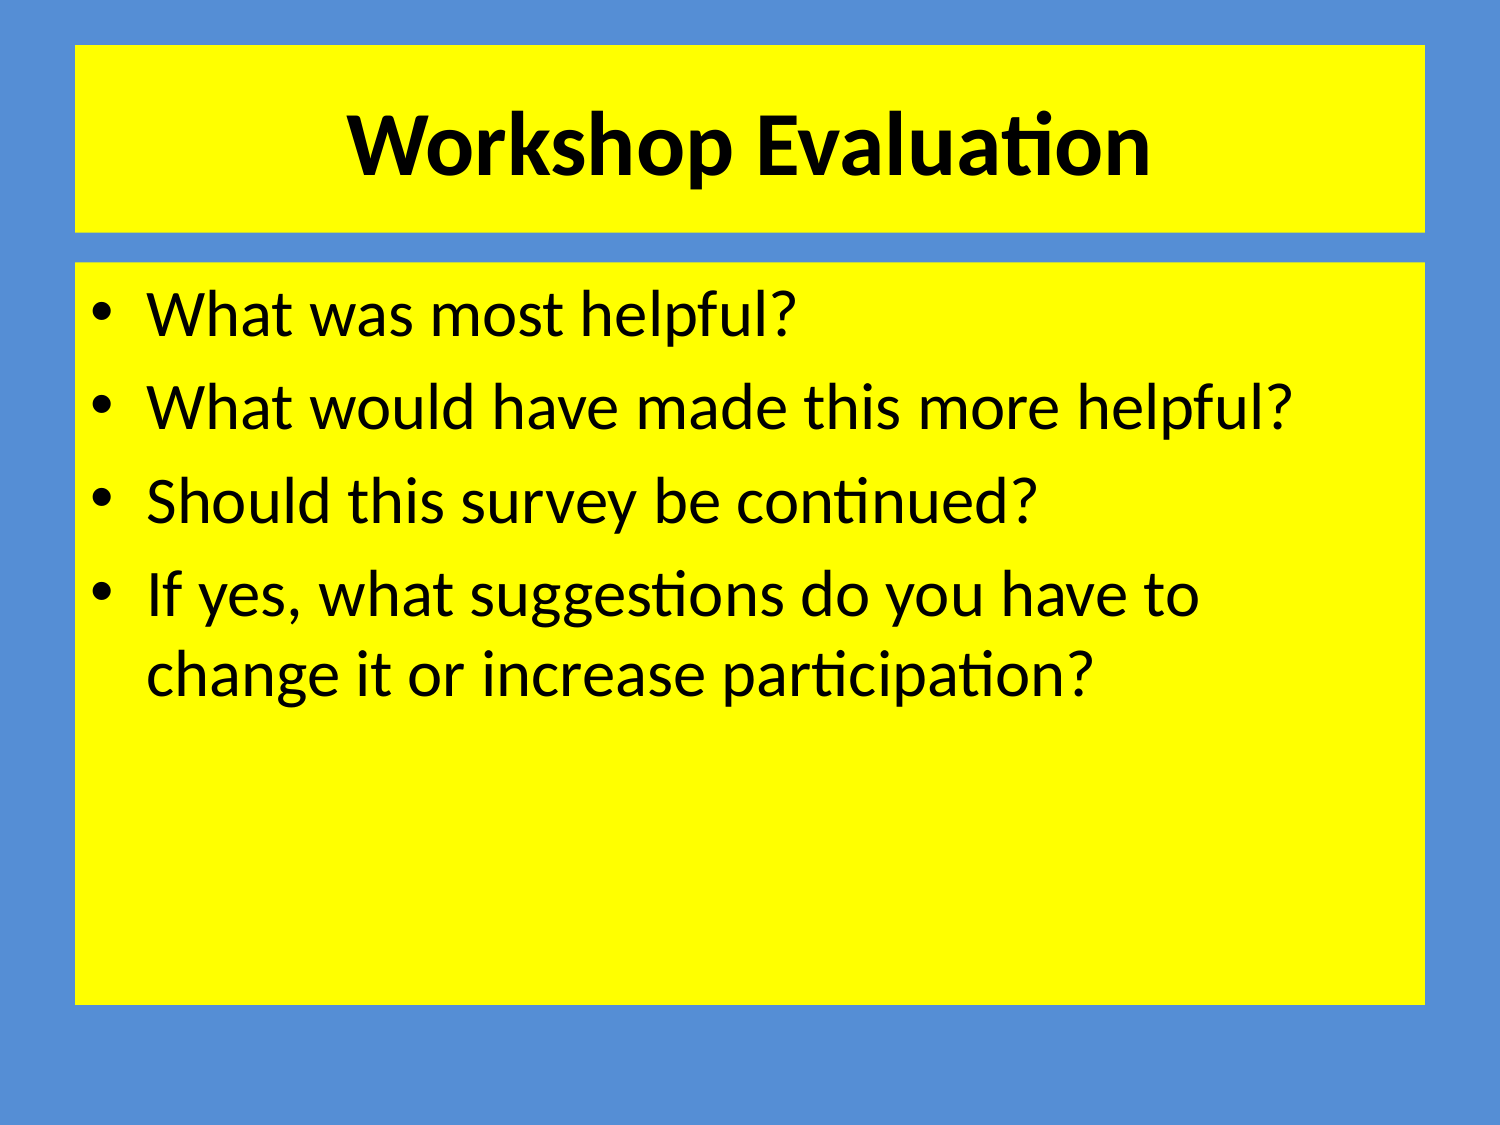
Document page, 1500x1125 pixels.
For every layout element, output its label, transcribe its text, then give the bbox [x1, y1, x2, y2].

title Workshop Evaluation [75, 45, 1425, 233]
list What was most helpful? What would have made this more helpful? Should this survey be continued? If yes, what suggestions do you have to change it or increase participation? [75, 262, 1425, 1005]
